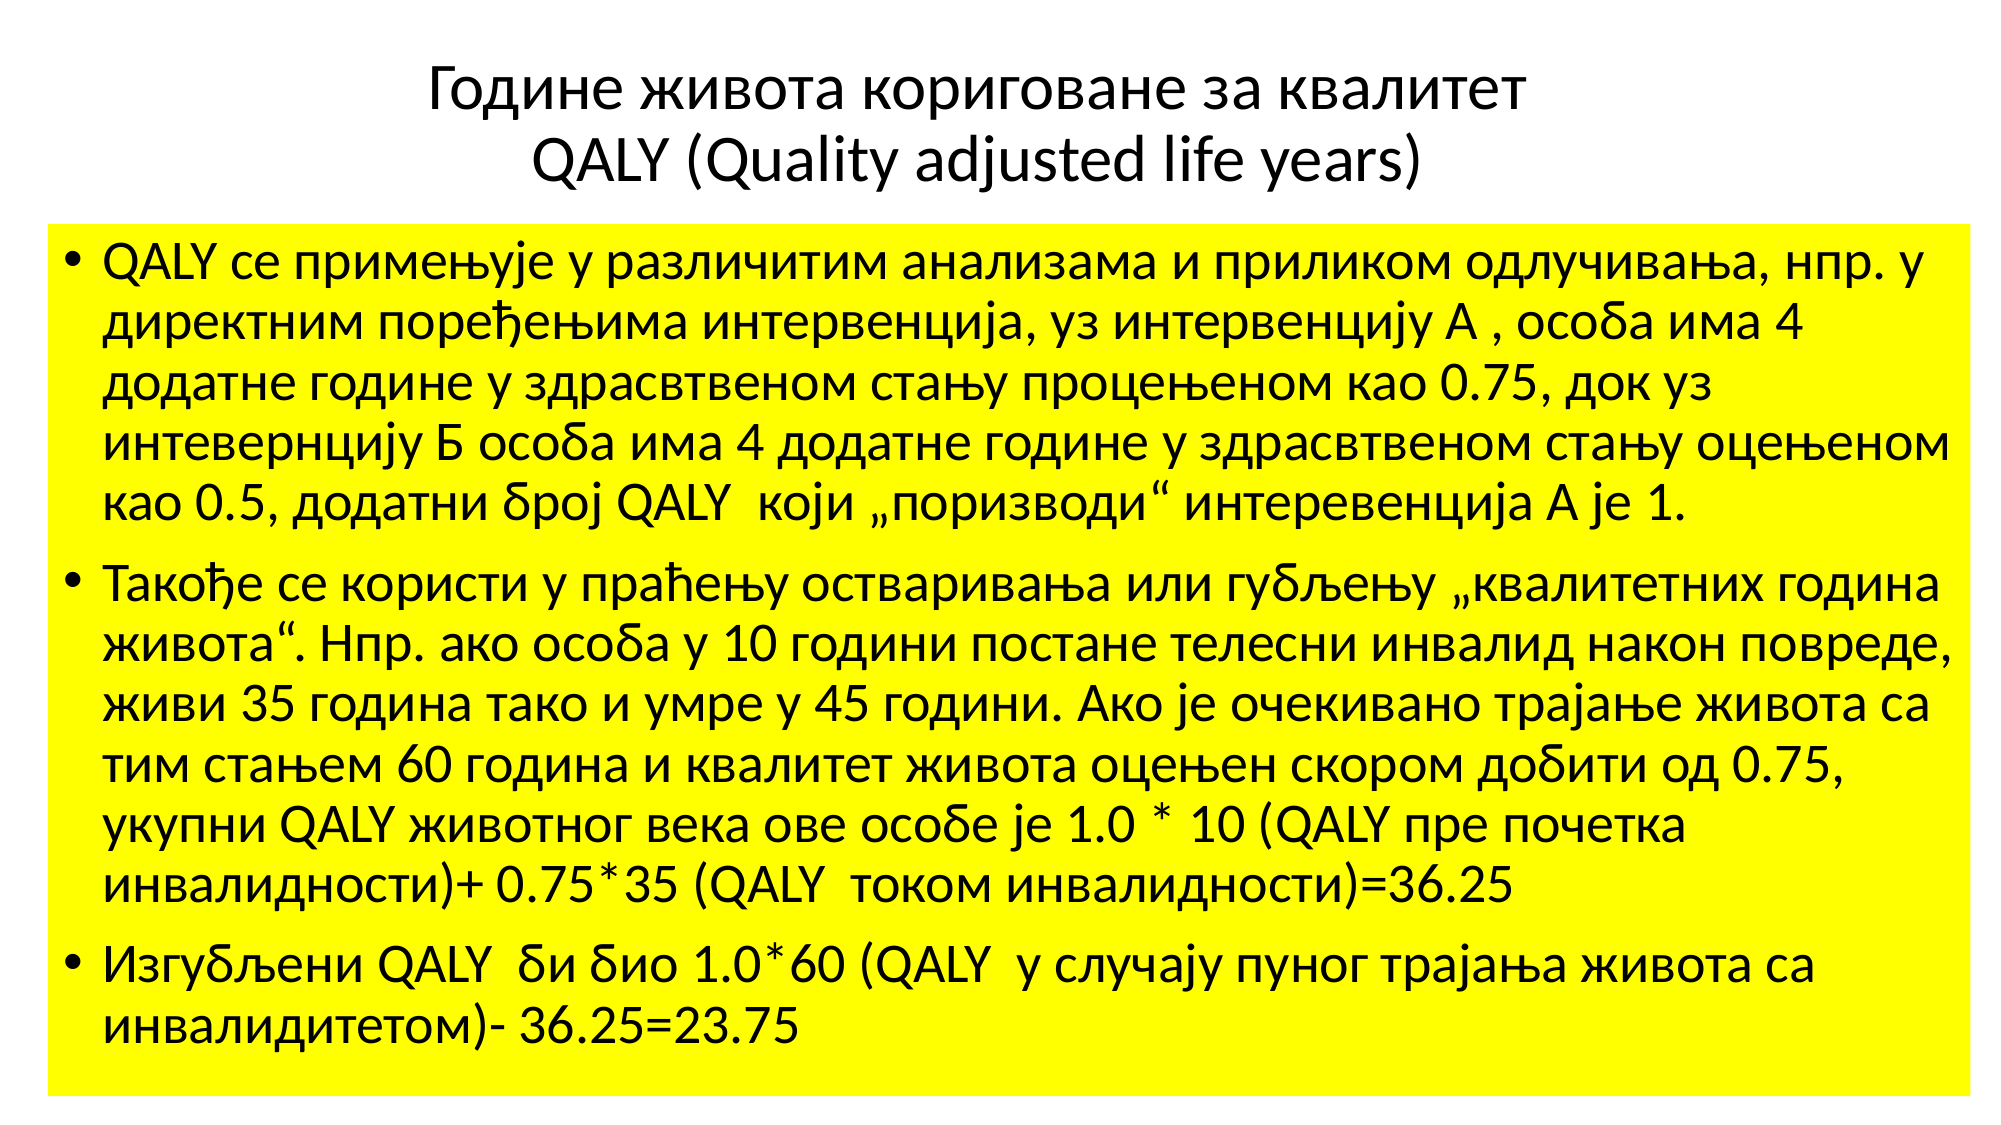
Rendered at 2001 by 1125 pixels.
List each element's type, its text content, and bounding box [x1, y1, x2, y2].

list QALY се примењује у различитим анализама и приликом одлучивања, нпр. у директним поређењима интервенција, уз интервенцију А , особа има 4 додатне године у здрасвтвеном стању процењеном као 0.75, док уз интевернцију Б особа има 4 додатне године у здрасвтвеном стању оцењеном као 0.5, додатни број QALY који „поризводи“ интеревенција А је 1. Такође се користи у праћењу оствaривања или губљењу „квалитетних година живота“. Нпр. ако особа у 10 години постане телесни инвалид након повреде, живи 35 година тако и умре у 45 години. Ако је очекивано трајање живота са тим стањем 60 година и квалитет живота оцењен скором добити од 0.75, укупни QALY животног века ове особе је 1.0 * 10 (QALY пре почетка инвалидности)+ 0.75*35 (QALY током инвалидности)=36.25 Изгубљени QALY би био 1.0*60 (QALY у случају пуног трајања живота са инвалидитетом)- 36.25=23.75 [48, 224, 1971, 1097]
title Године живота кориговане за квалитет QALY (Quality adjusted life years) [115, 15, 1841, 224]
